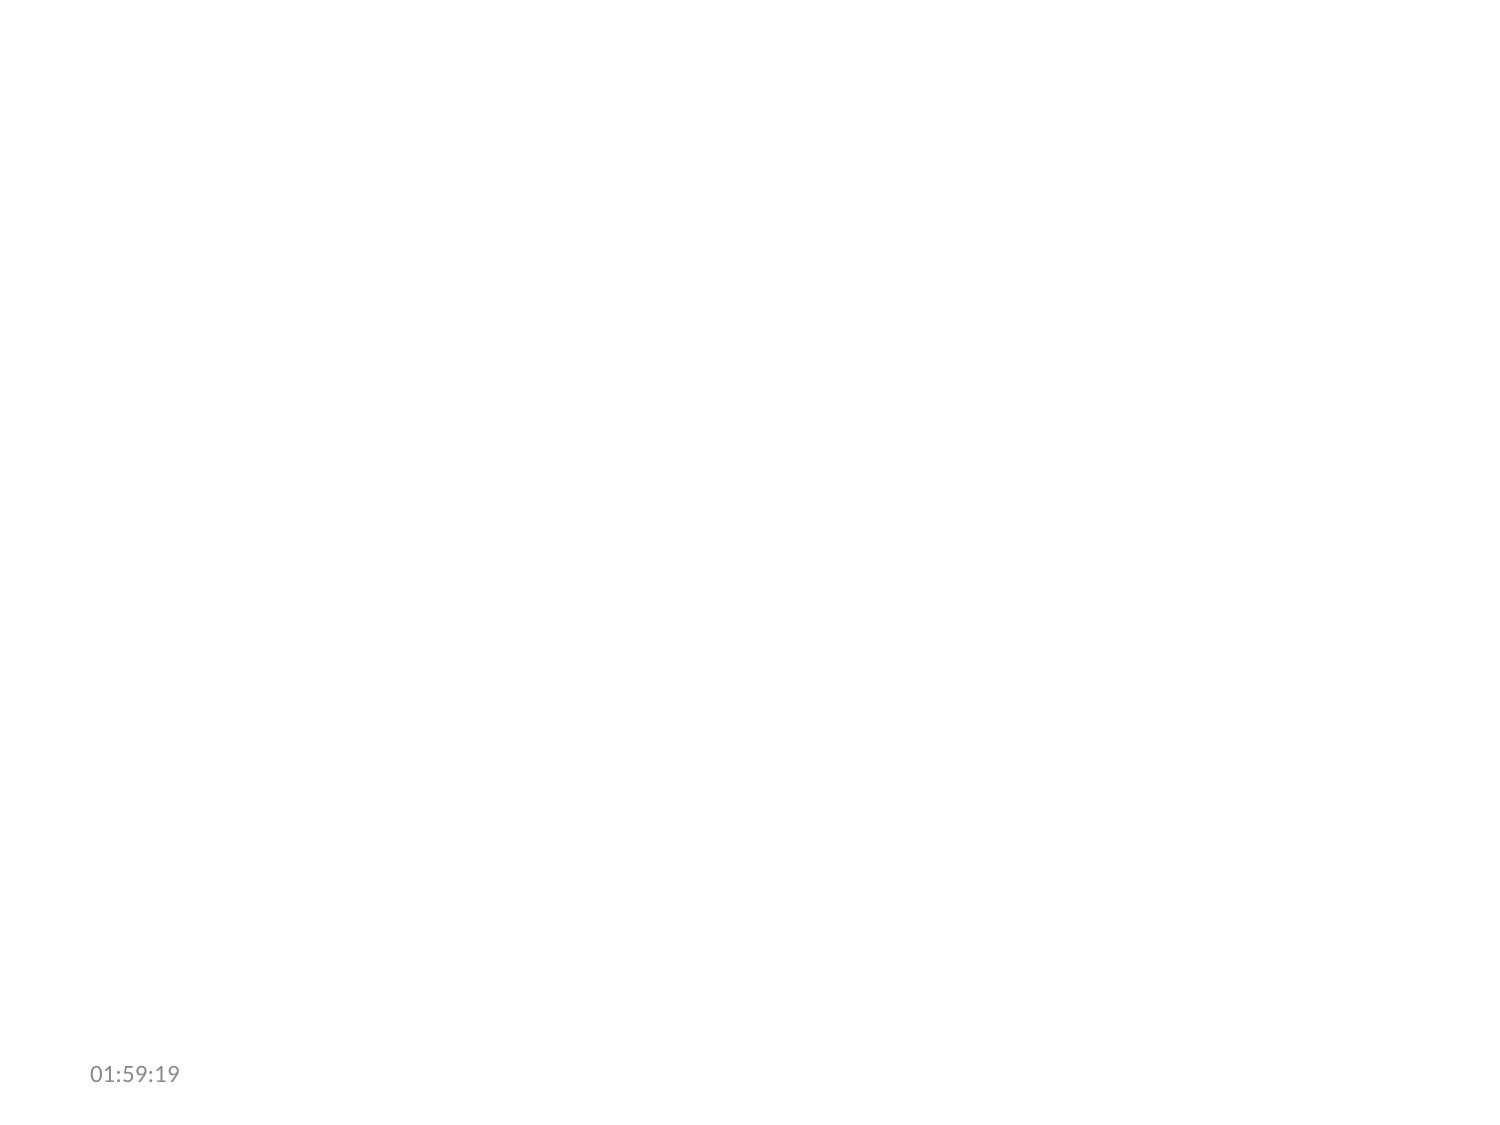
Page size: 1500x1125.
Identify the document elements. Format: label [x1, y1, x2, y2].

slide_number [75, 1042, 425, 1103]
